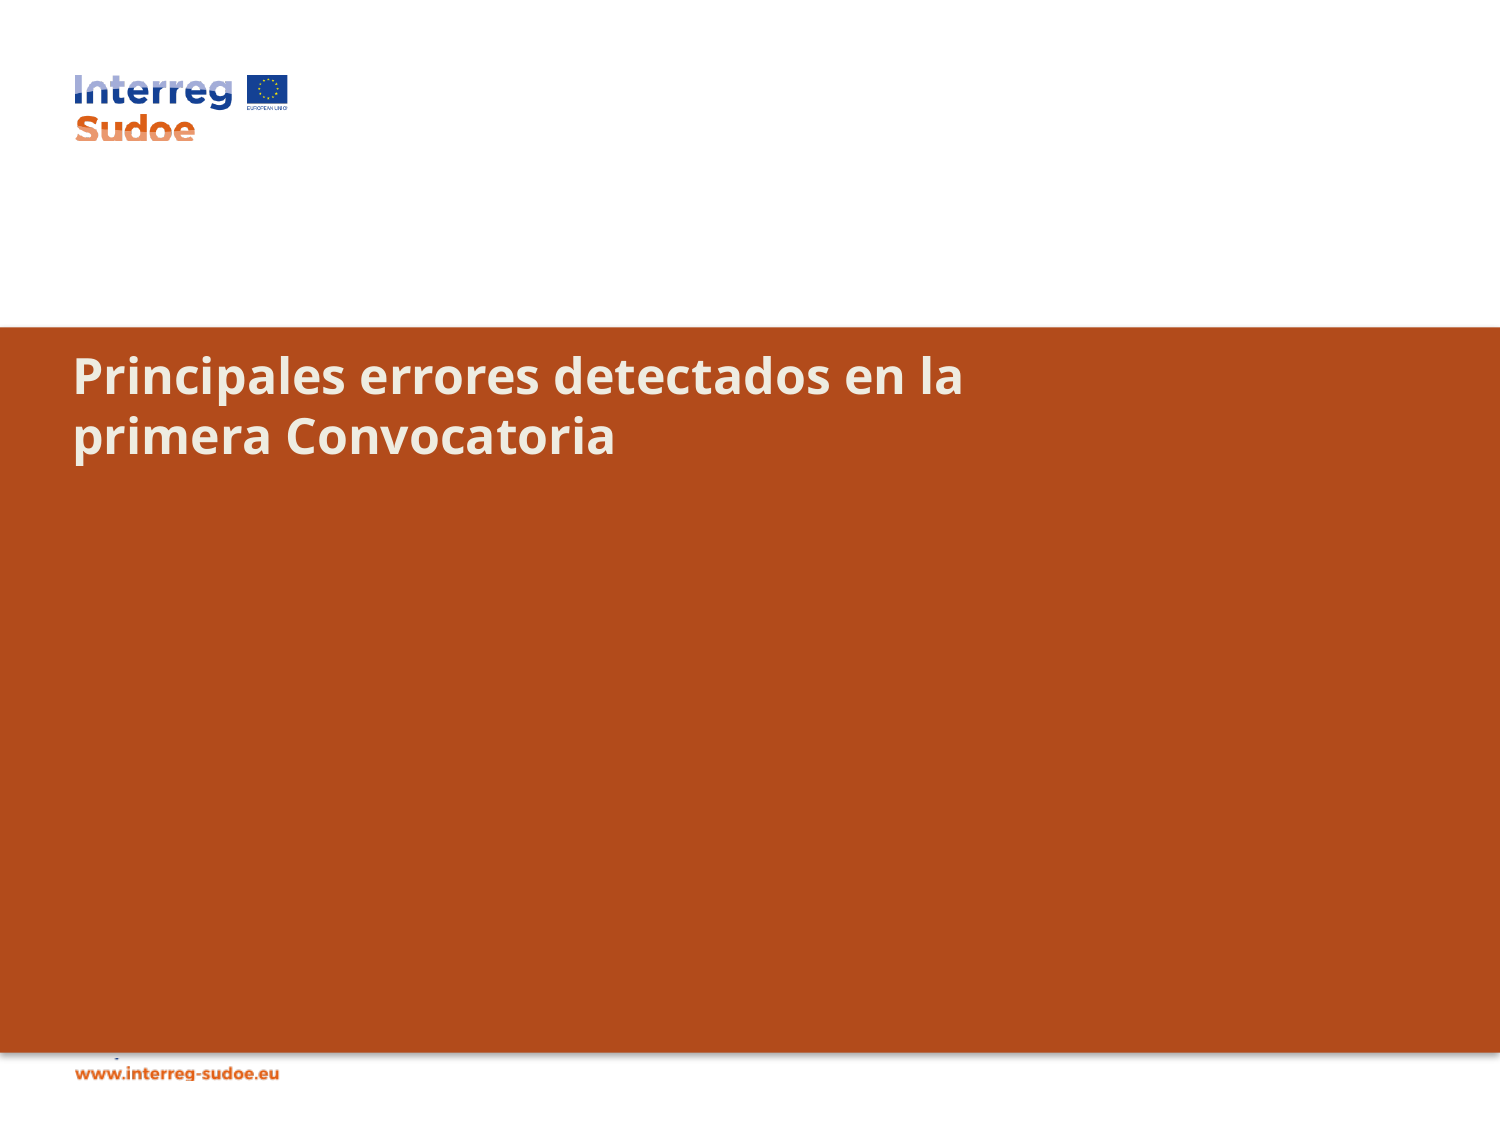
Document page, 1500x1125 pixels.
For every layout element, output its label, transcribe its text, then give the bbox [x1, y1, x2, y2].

title Principales errores detectados en la primera Convocatoria [57, 336, 1006, 560]
